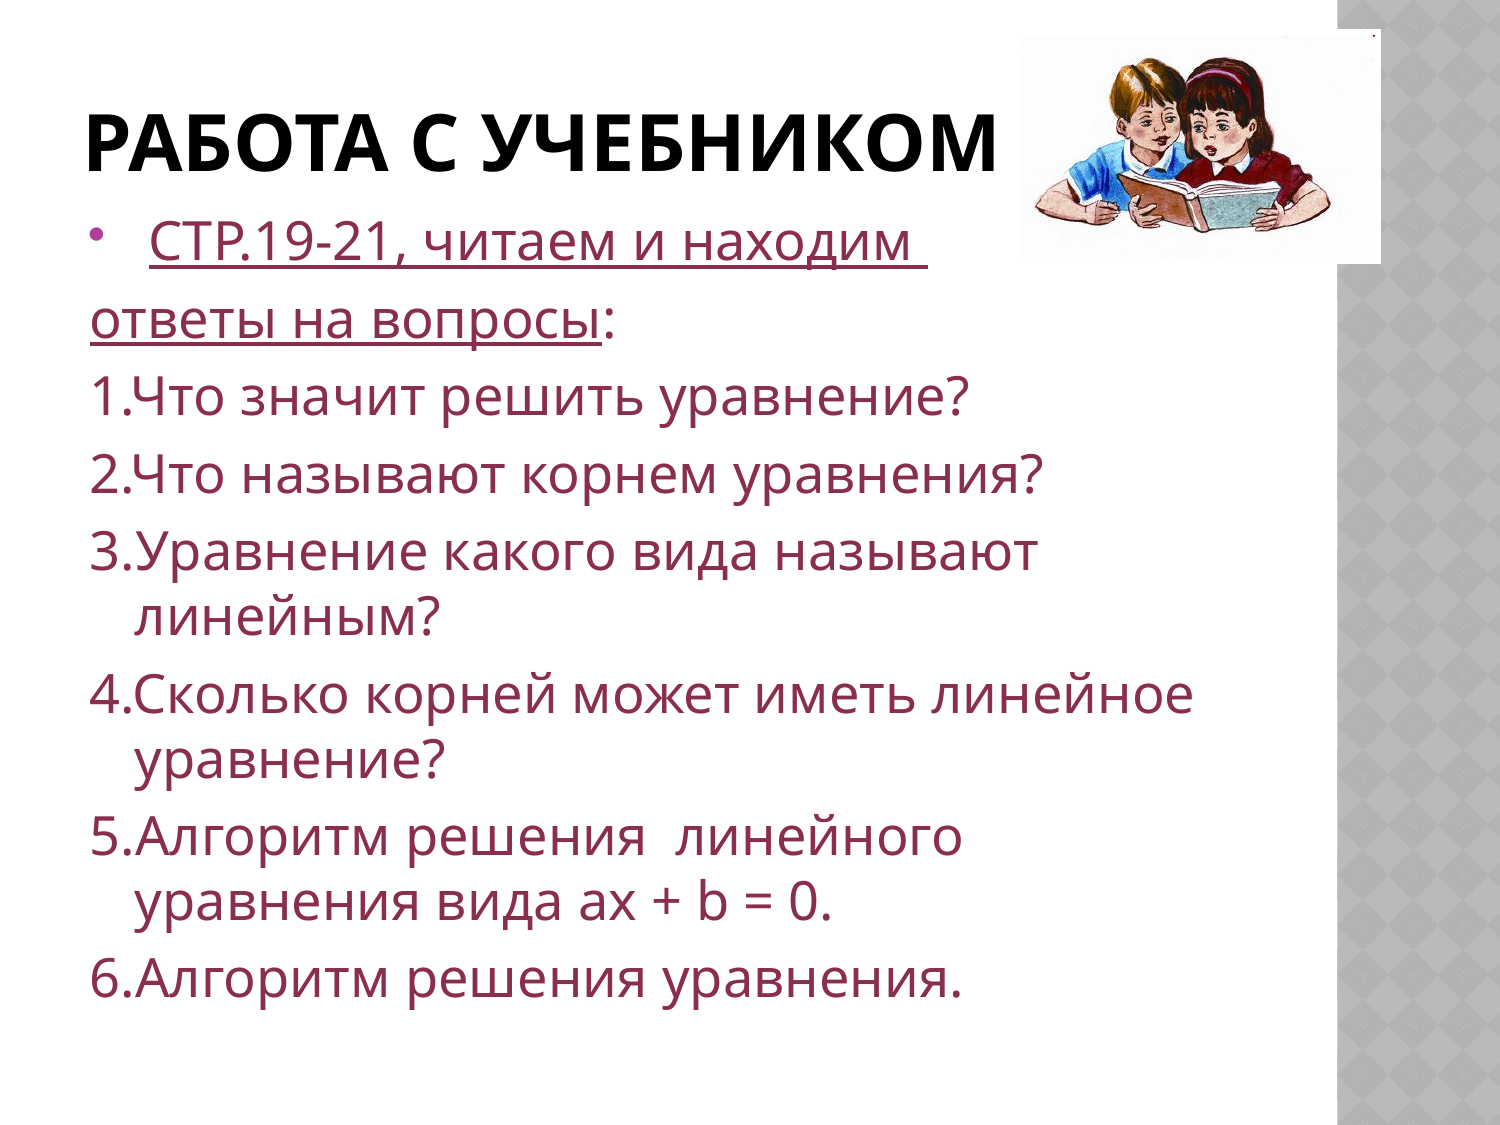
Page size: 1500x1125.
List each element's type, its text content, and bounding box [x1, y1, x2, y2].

picture [1019, 34, 1376, 259]
list СТР.19-21, читаем и находим ответы на вопросы: 1.Что значит решить уравнение? 2.Что называют корнем уравнения? 3.Уравнение какого вида называют линейным? 4.Сколько корней может иметь линейное уравнение? 5.Алгоритм решения линейного уравнения вида ax + b = 0. 6.Алгоритм решения уравнения. [75, 199, 1263, 1059]
title Работа с учебником [75, 52, 1013, 188]
